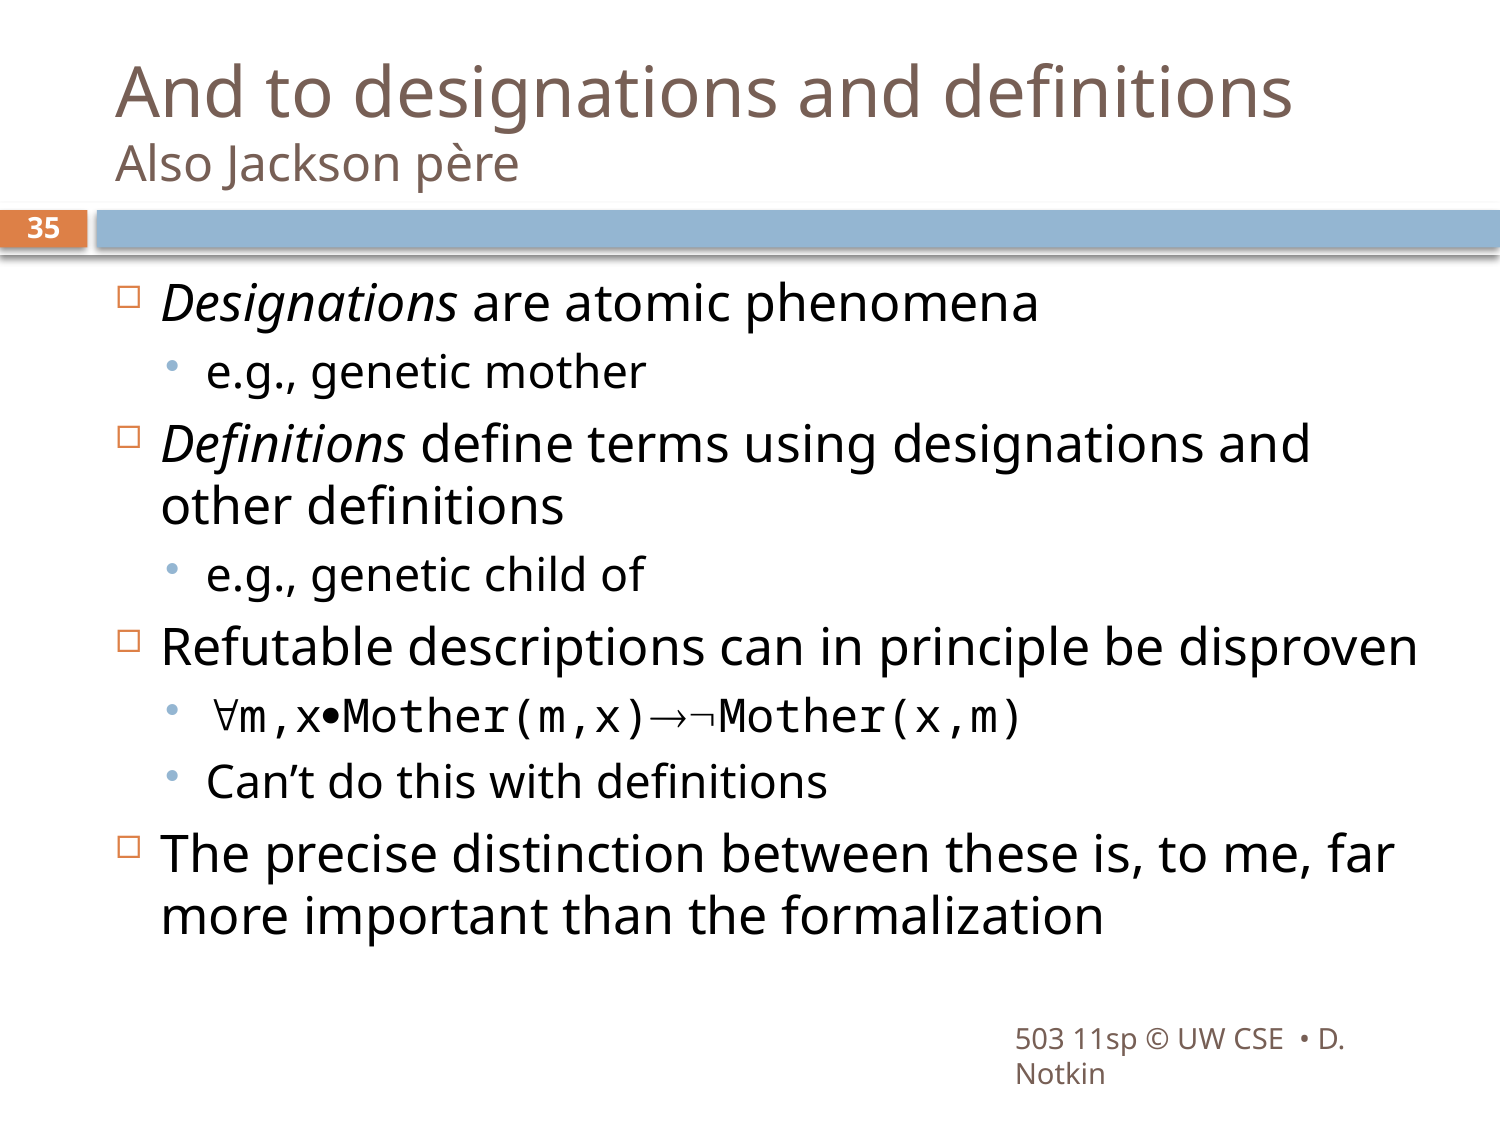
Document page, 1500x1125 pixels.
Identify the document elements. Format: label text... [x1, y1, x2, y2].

slide_number 503 11sp © UW CSE • D. Notkin [999, 1025, 1438, 1085]
title And to designations and definitions Also Jackson père [100, 37, 1438, 200]
slide_number 35 [0, 208, 88, 249]
list Designations are atomic phenomena e.g., genetic mother Definitions define terms using designations and other definitions e.g., genetic child of Refutable descriptions can in principle be disproven m,xMother(m,x)Mother(x,m) Can’t do this with definitions The precise distinction between these is, to me, far more important than the formalization [100, 262, 1438, 1000]
